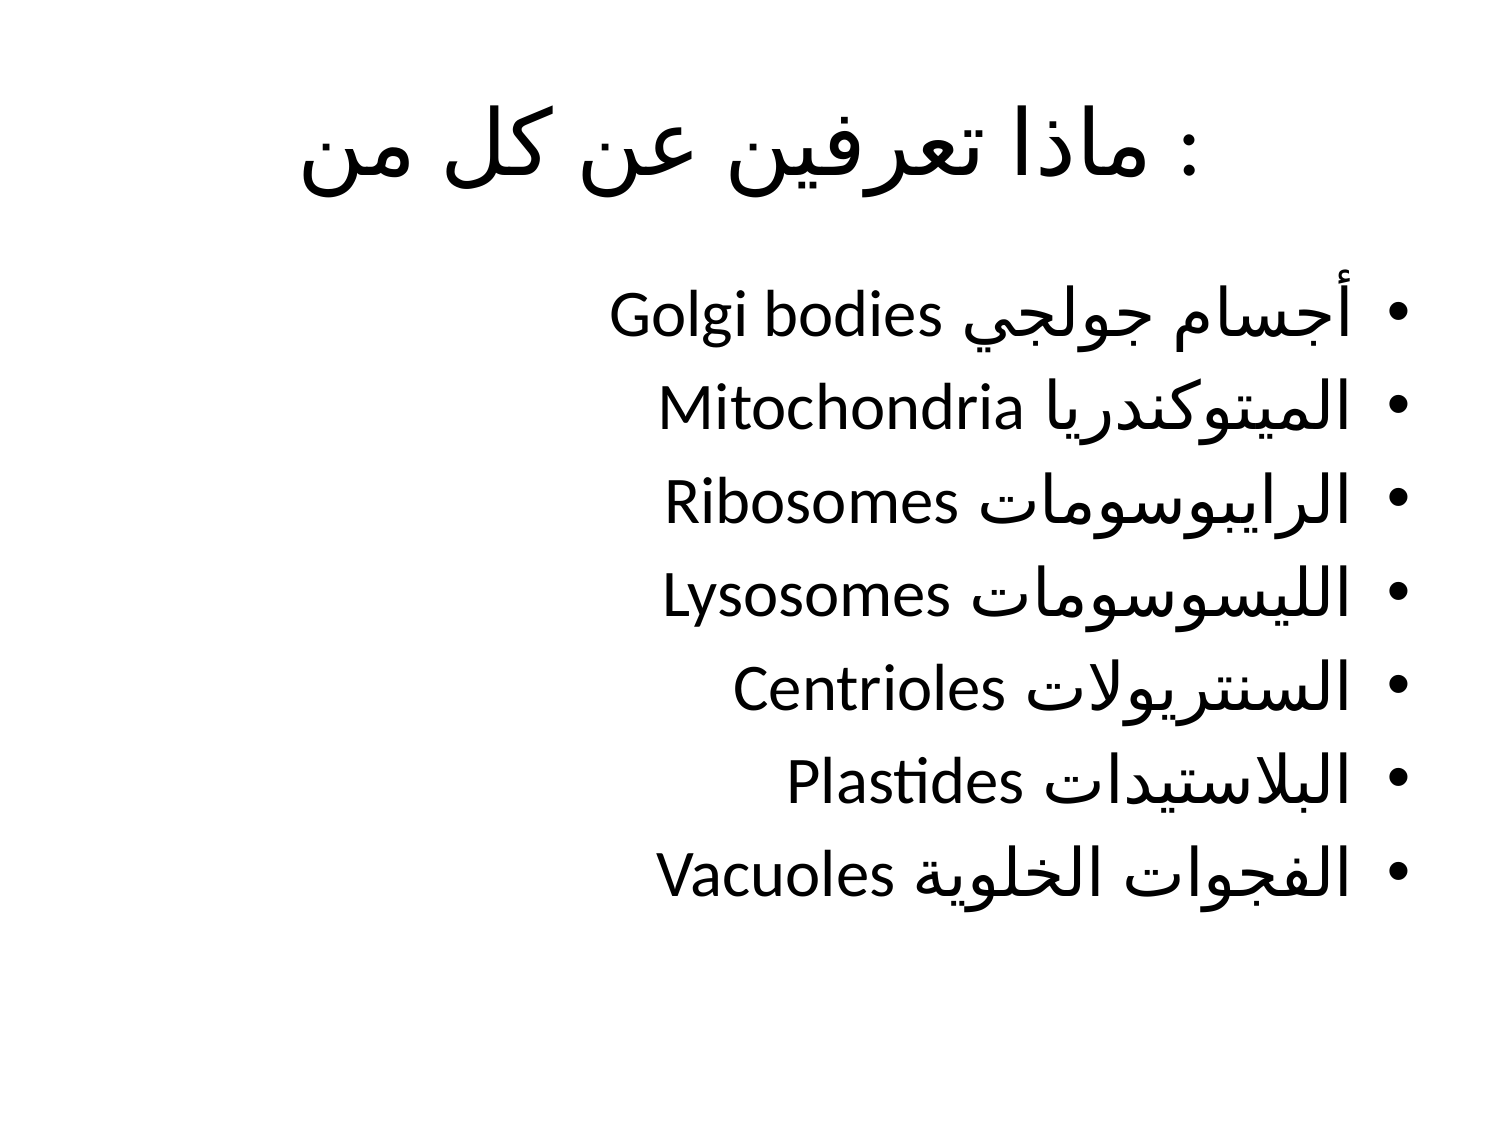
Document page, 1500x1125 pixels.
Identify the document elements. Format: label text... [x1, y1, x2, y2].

title ماذا تعرفين عن كل من : [75, 45, 1425, 233]
list أجسام جولجي Golgi bodies الميتوكندريا Mitochondria الرايبوسومات Ribosomes الليسوسومات Lysosomes السنتريولات Centrioles البلاستيدات Plastides الفجوات الخلوية Vacuoles [75, 262, 1425, 1005]
